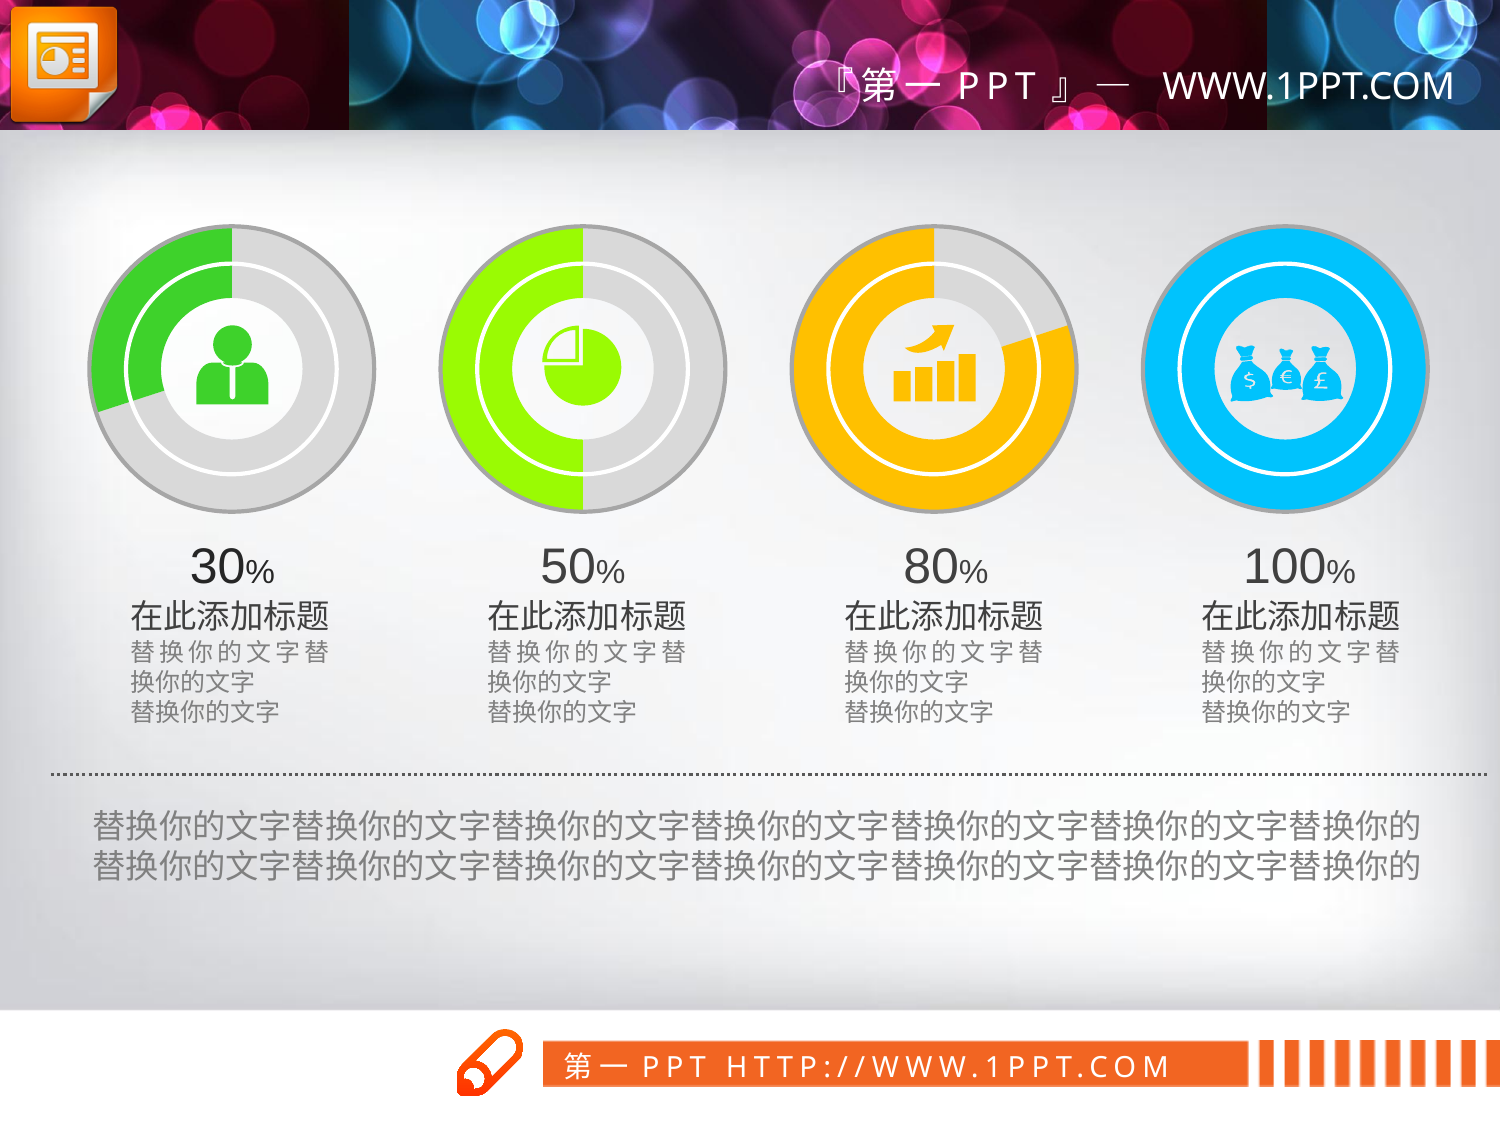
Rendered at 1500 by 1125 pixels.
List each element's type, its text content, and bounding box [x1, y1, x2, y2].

chart [0, 196, 1500, 548]
picture [0, 0, 1500, 196]
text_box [1226, 343, 1345, 402]
picture [0, 548, 1500, 1012]
text_box 100% [1205, 556, 1394, 586]
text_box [541, 325, 622, 406]
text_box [829, 587, 1084, 763]
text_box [196, 325, 269, 405]
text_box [893, 324, 976, 402]
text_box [115, 587, 377, 763]
text_box 50% [489, 556, 677, 586]
text_box 30% [138, 556, 327, 586]
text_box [1186, 587, 1461, 763]
picture [543, 1040, 1500, 1087]
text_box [472, 587, 723, 763]
text_box 80% [851, 556, 1040, 586]
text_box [50, 773, 1488, 975]
